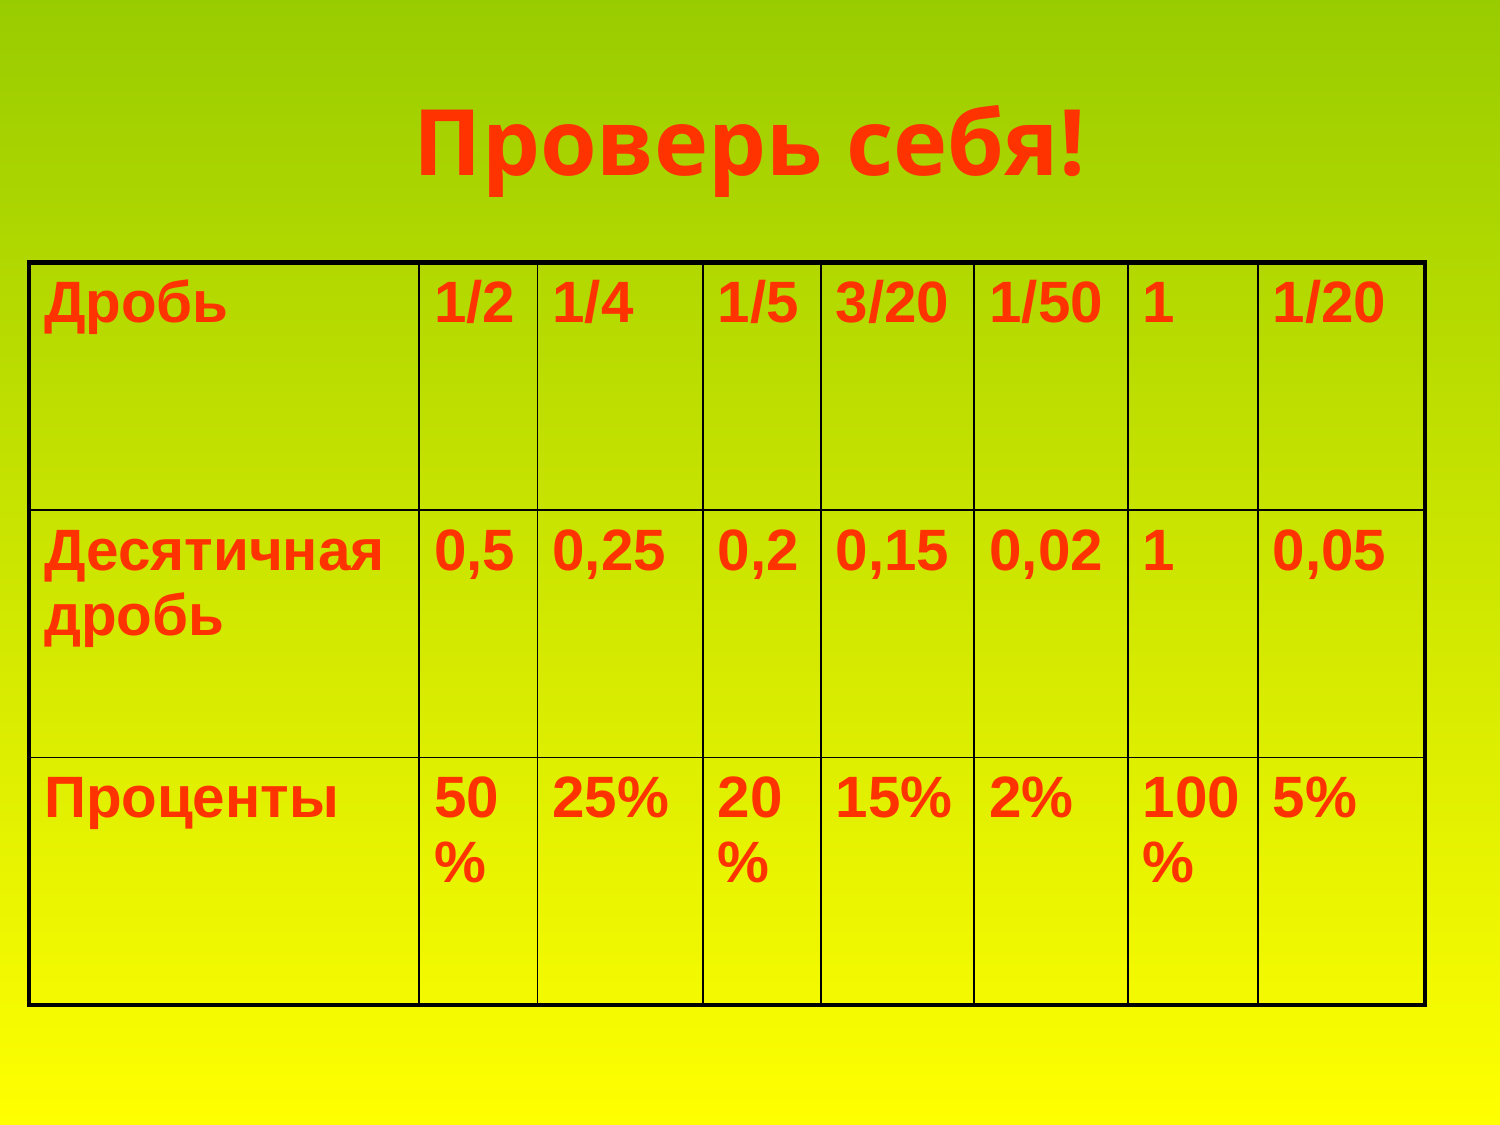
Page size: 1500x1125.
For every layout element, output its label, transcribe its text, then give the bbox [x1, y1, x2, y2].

table_cell 15% [822, 758, 973, 1003]
table_cell 0,2 [704, 511, 820, 757]
table_header 1 [1129, 265, 1257, 509]
table_cell 0,02 [975, 511, 1127, 757]
table_cell 0,5 [420, 511, 537, 757]
table_cell 0,05 [1259, 511, 1423, 757]
table_header 1/20 [1259, 265, 1423, 509]
table_header 1/2 [420, 265, 537, 509]
table_header Дробь [31, 265, 418, 509]
table_header 3/20 [822, 265, 973, 509]
table_cell 5% [1259, 758, 1423, 1003]
table_cell 50% [420, 758, 537, 1003]
title Проверь себя! [74, 44, 1426, 233]
table_cell Десятичная дробь [31, 511, 418, 757]
table_header 1/50 [975, 265, 1127, 509]
table_header 1/4 [538, 265, 702, 509]
table_header 1/5 [704, 265, 820, 509]
table_cell 100% [1129, 758, 1257, 1003]
table_cell 20% [704, 758, 820, 1003]
table_cell 2% [975, 758, 1127, 1003]
table_cell 25% [538, 758, 702, 1003]
table_cell Проценты [31, 758, 418, 1003]
table_cell 1 [1129, 511, 1257, 757]
table_cell 0,25 [538, 511, 702, 757]
table_cell 0,15 [822, 511, 973, 757]
